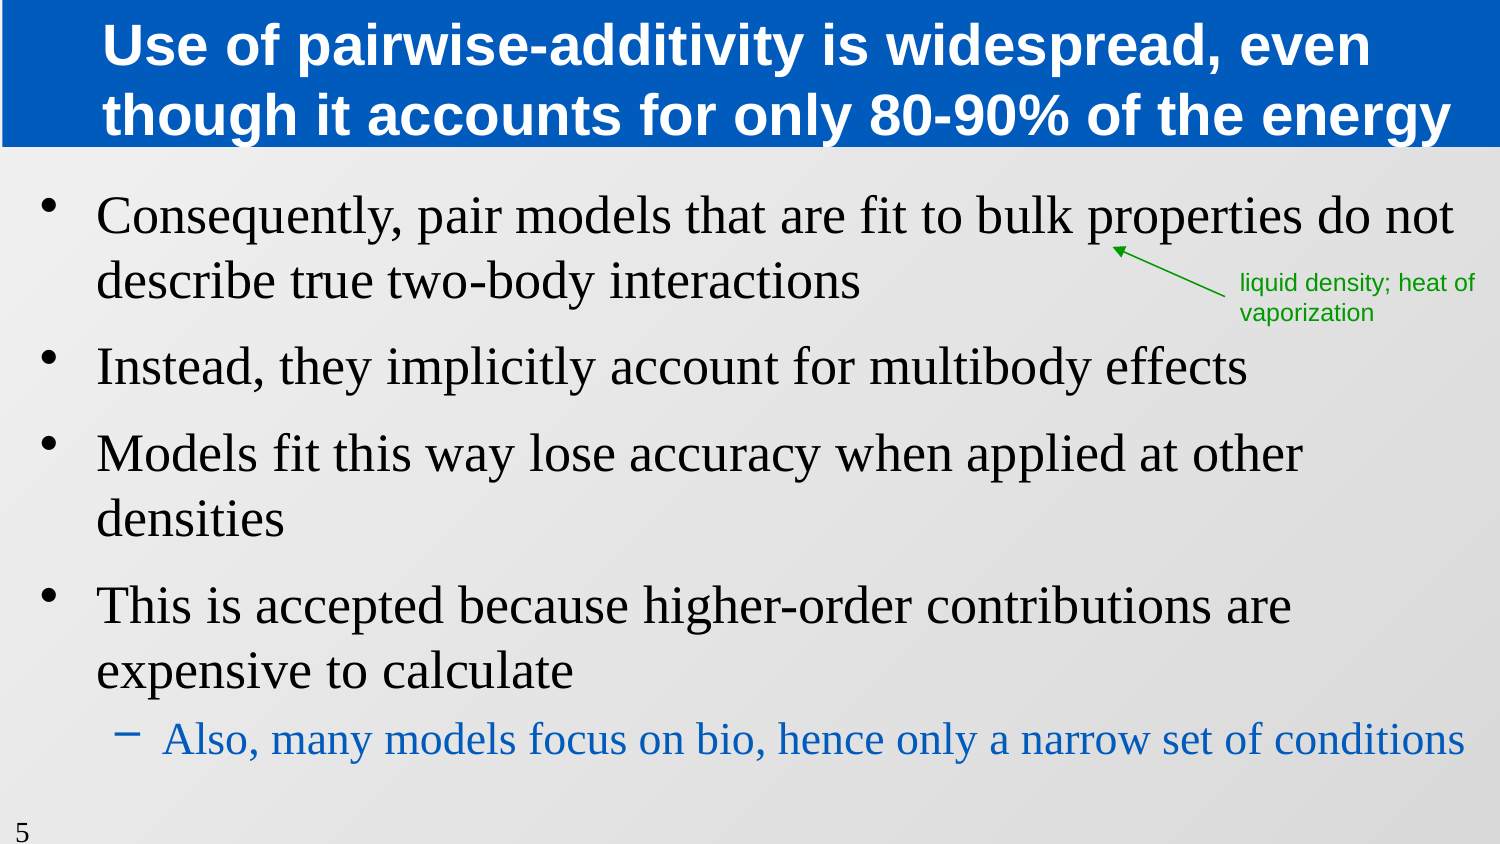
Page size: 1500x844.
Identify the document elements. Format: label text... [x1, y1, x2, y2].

list Consequently, pair models that are fit to bulk properties do not describe true two-body interactions Instead, they implicitly account for multibody effects Models fit this way lose accuracy when applied at other densities This is accepted because higher-order contributions are expensive to calculate Also, many models focus on bio, hence only a narrow set of conditions [24, 171, 1488, 760]
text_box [1112, 246, 1226, 298]
title Use of pairwise-additivity is widespread, even though it accounts for only 80-90% of the energy [87, 0, 1488, 147]
slide_number 5 [0, 806, 101, 844]
text_box liquid density; heat of vaporization [1224, 259, 1500, 334]
